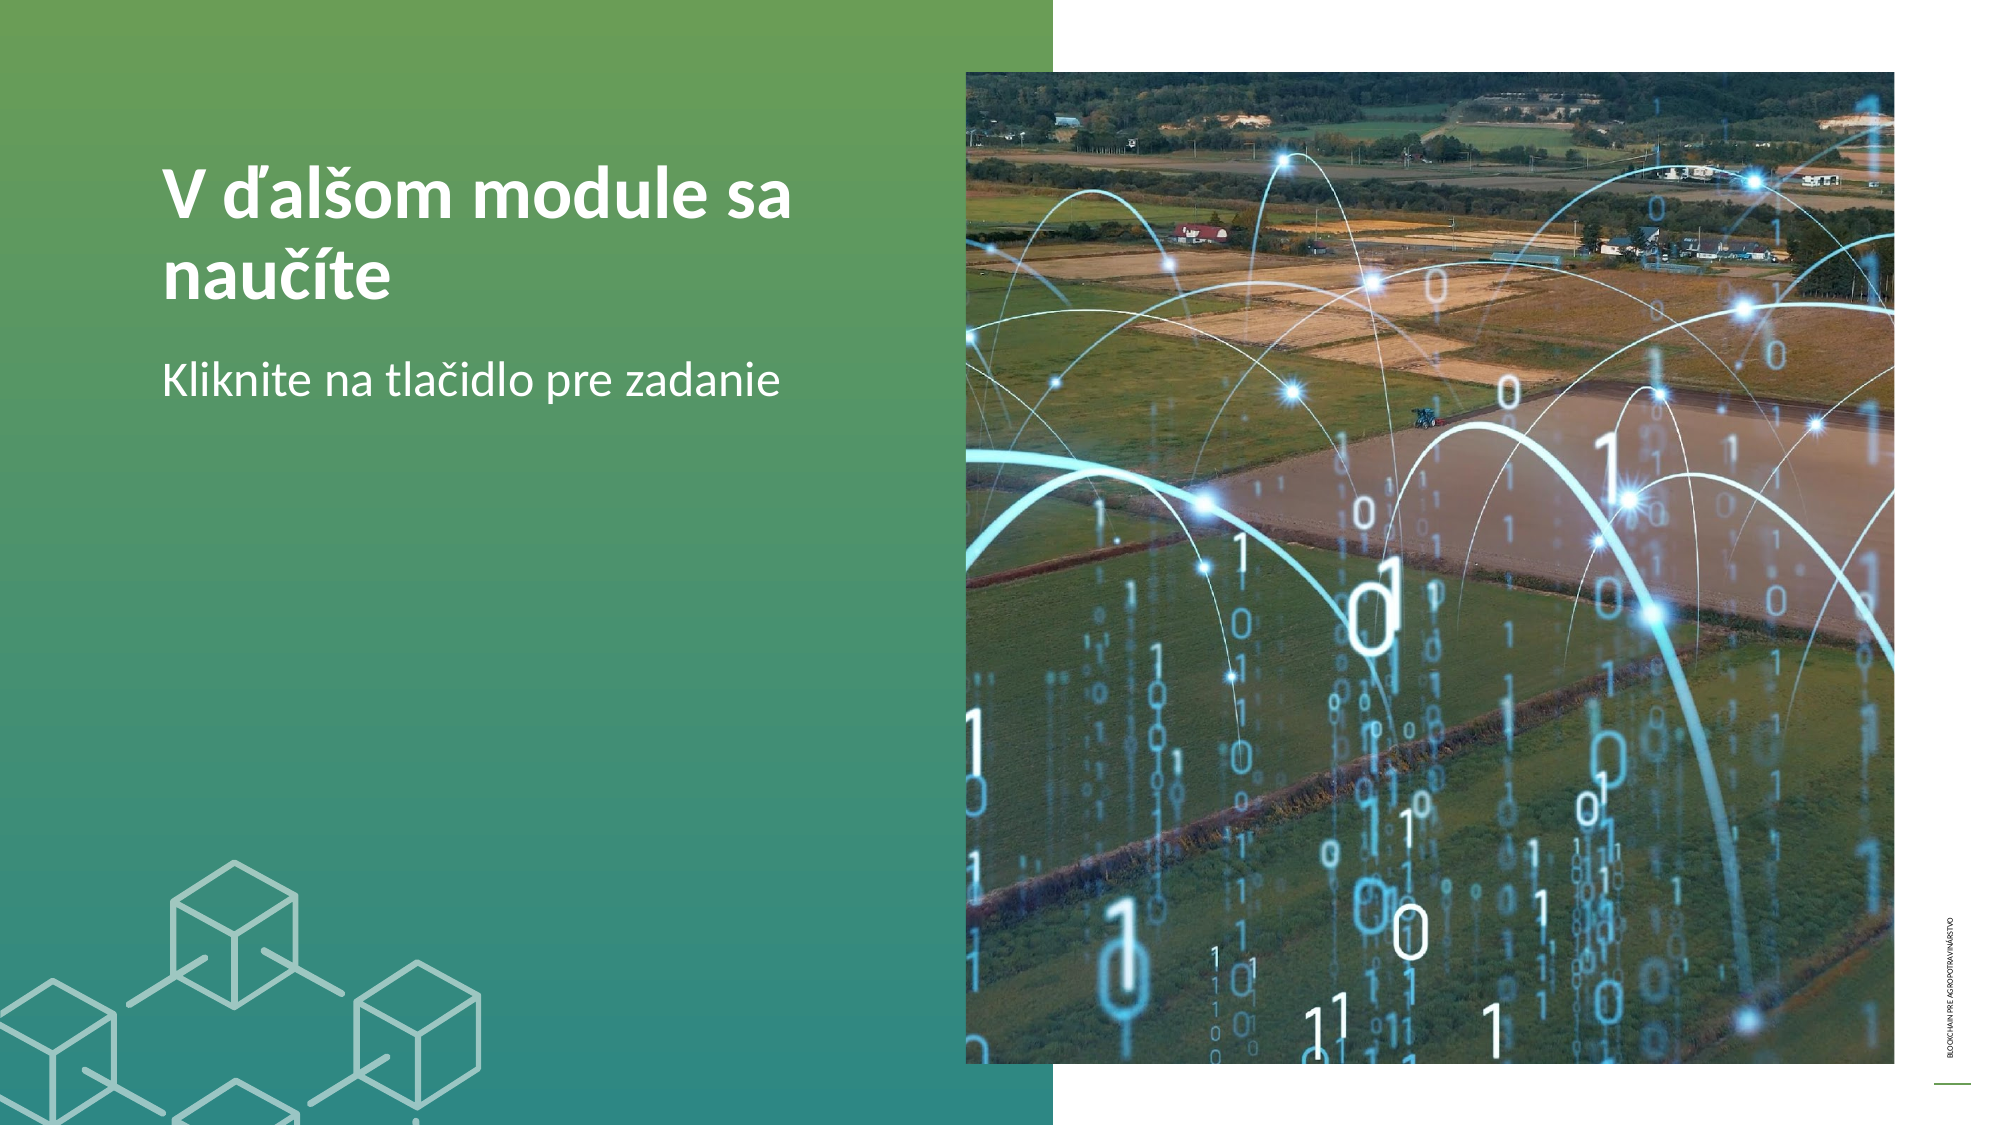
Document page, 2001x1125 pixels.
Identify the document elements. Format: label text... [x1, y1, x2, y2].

list V ďalšom module sa naučíte [147, 146, 928, 309]
picture [965, 71, 1895, 1065]
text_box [85, 773, 396, 1125]
list Kliknite na tlačidlo pre zadanie [147, 345, 909, 1064]
